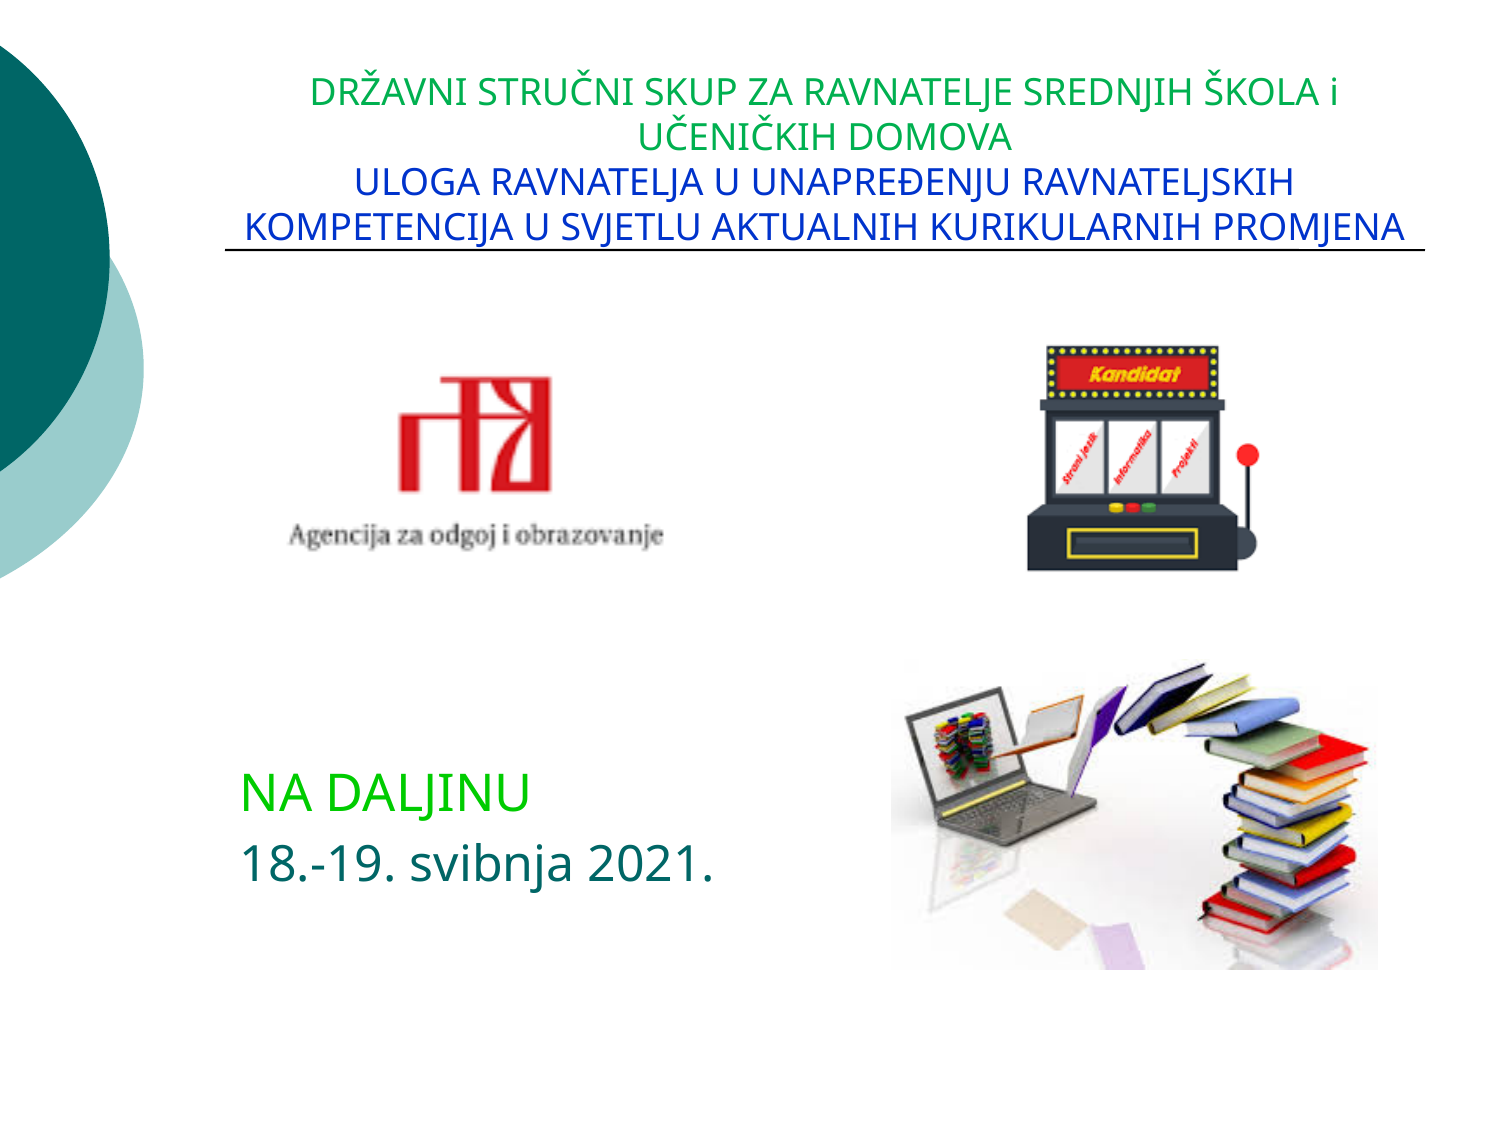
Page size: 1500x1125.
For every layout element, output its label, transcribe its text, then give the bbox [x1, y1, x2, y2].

picture [891, 659, 1379, 970]
title DRŽAVNI STRUČNI SKUP ZA RAVNATELJE SREDNJIH ŠKOLA i UČENIČKIH DOMOVA ULOGA RAVNATELJA U UNAPREĐENJU RAVNATELJSKIH KOMPETENCIJA U SVJETLU AKTUALNIH KURIKULARNIH PROMJENA [224, 89, 1425, 256]
picture [225, 266, 727, 658]
list NA DALJINU 18.-19. svibnja 2021. [224, 299, 857, 975]
picture [958, 290, 1311, 641]
